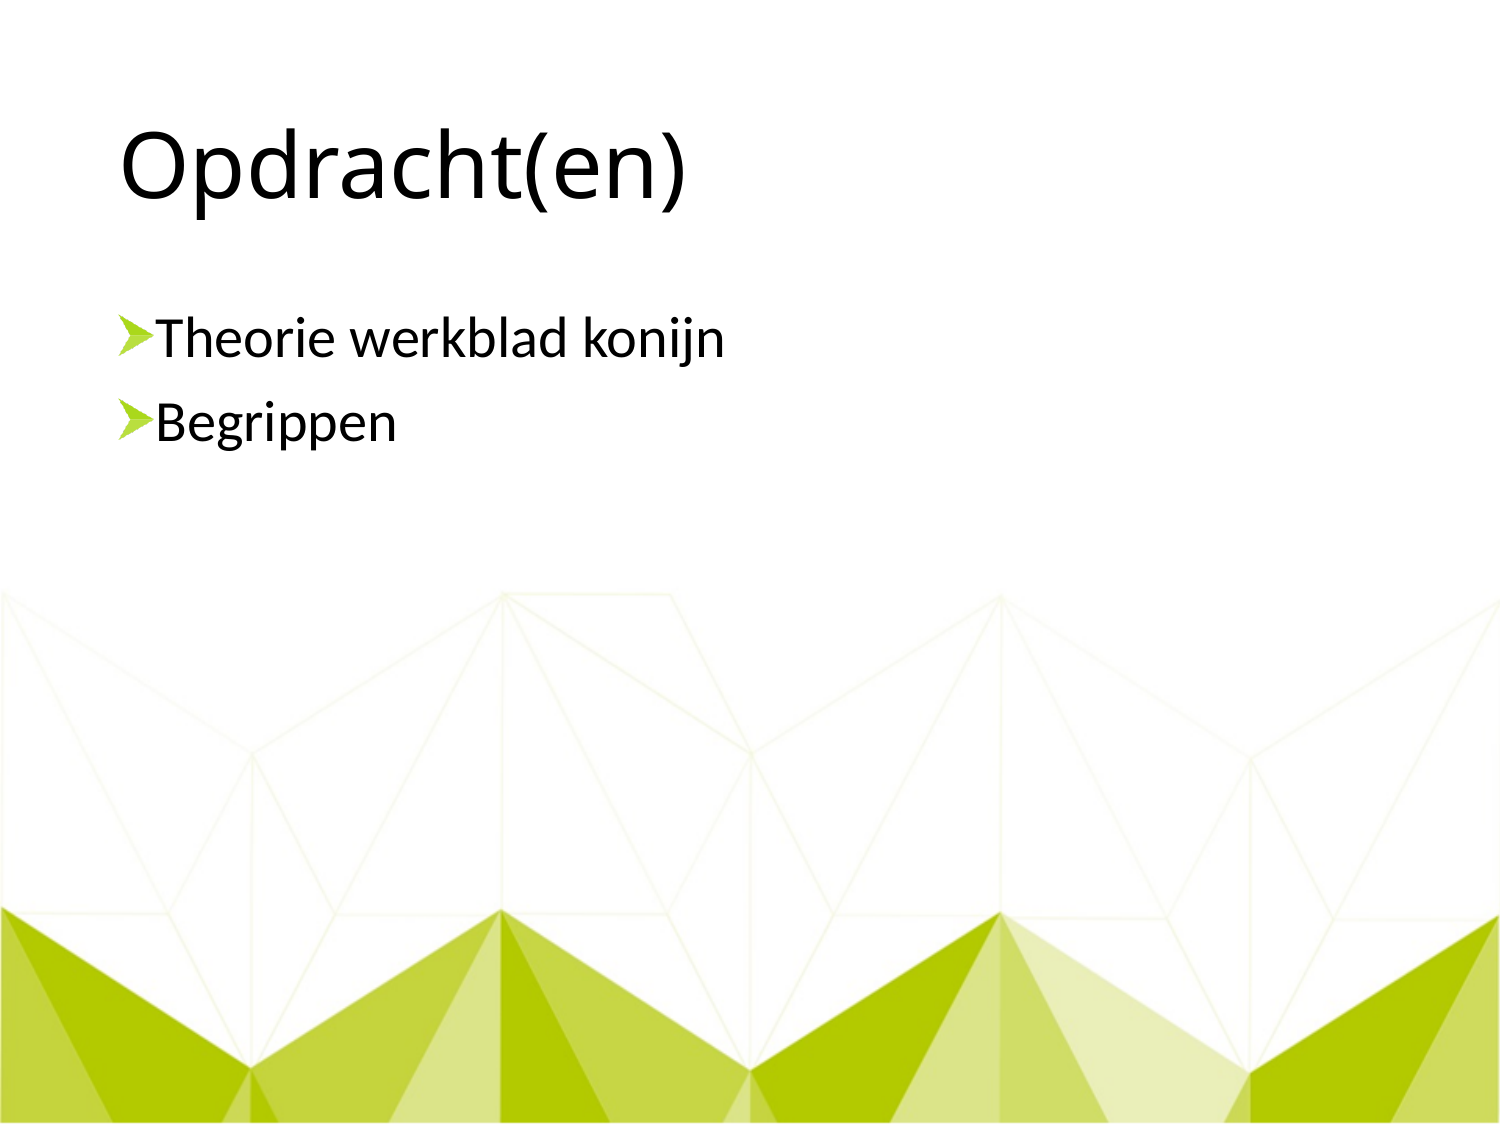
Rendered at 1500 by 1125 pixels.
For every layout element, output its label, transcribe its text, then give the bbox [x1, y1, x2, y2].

picture [0, 0, 1500, 1125]
list Theorie werkblad konijn Begrippen [103, 299, 1397, 1014]
title Opdracht(en) [103, 59, 1397, 278]
